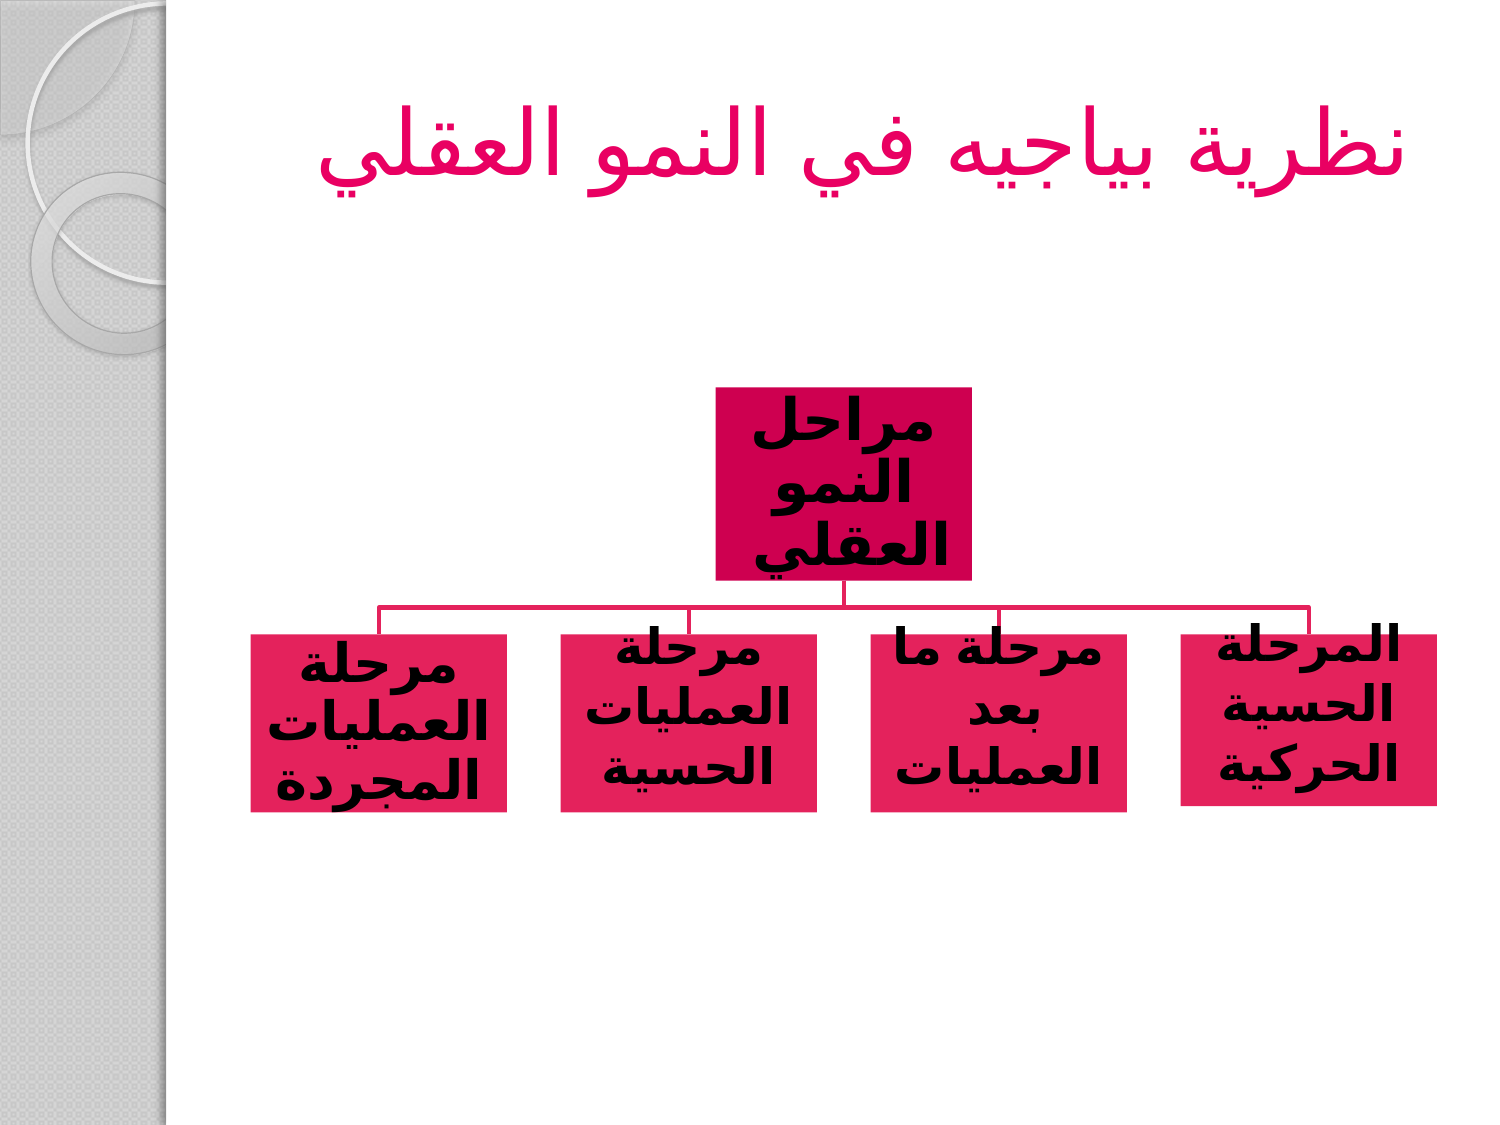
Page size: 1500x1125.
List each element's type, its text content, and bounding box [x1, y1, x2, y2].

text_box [249, 187, 1438, 1013]
title نظرية بياجيه في النمو العقلي [235, 45, 1466, 233]
